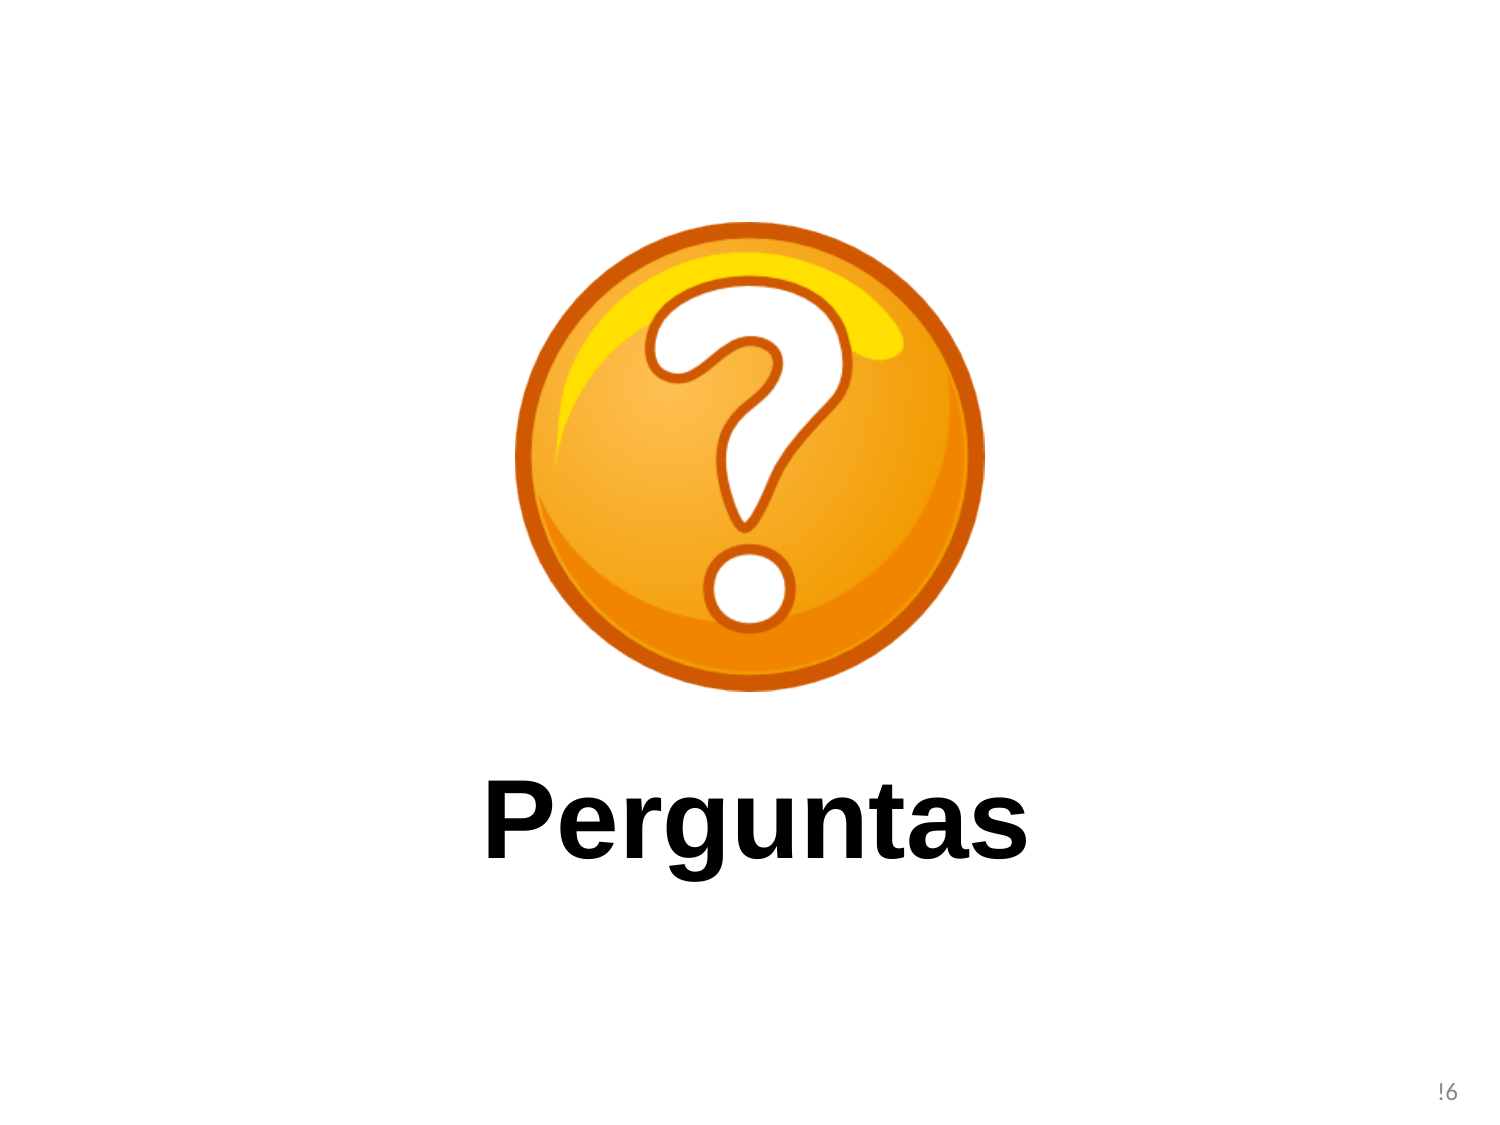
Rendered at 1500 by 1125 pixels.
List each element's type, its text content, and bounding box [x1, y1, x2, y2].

text_box !6 [1122, 1067, 1473, 1125]
picture [515, 222, 985, 692]
text_box Perguntas [466, 738, 1047, 888]
